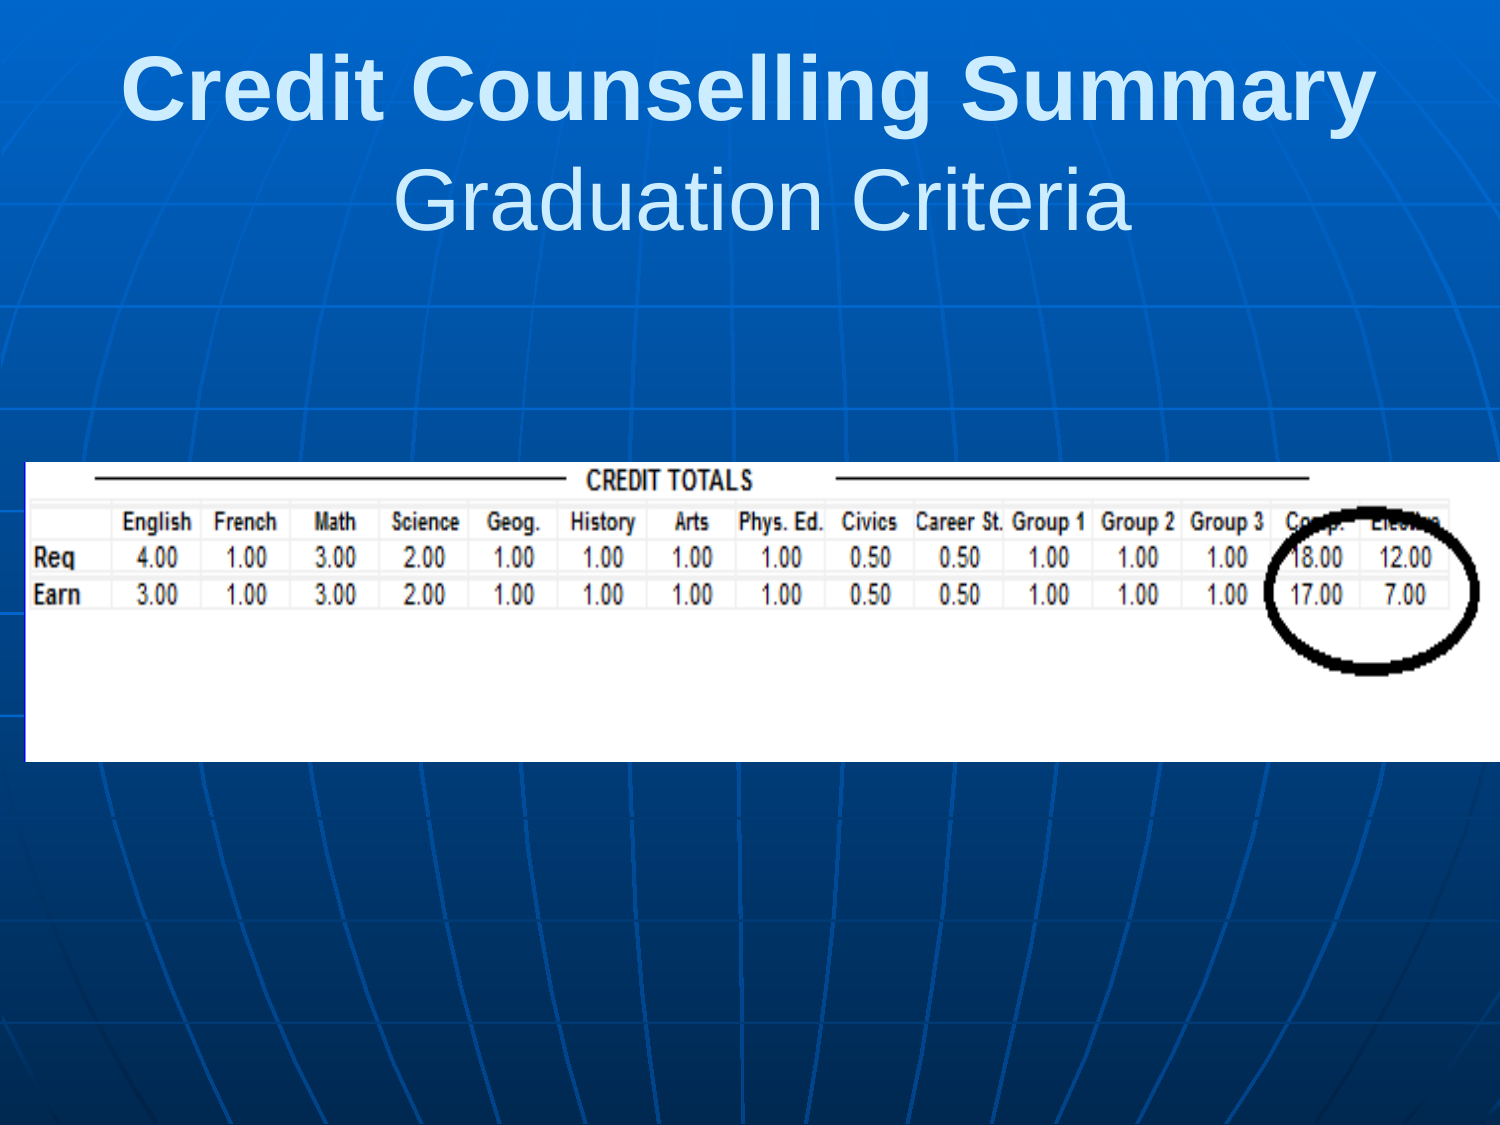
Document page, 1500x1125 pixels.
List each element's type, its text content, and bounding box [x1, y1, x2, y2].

title Credit Counselling Summary Graduation Criteria [74, 45, 1426, 233]
picture [24, 462, 1500, 762]
